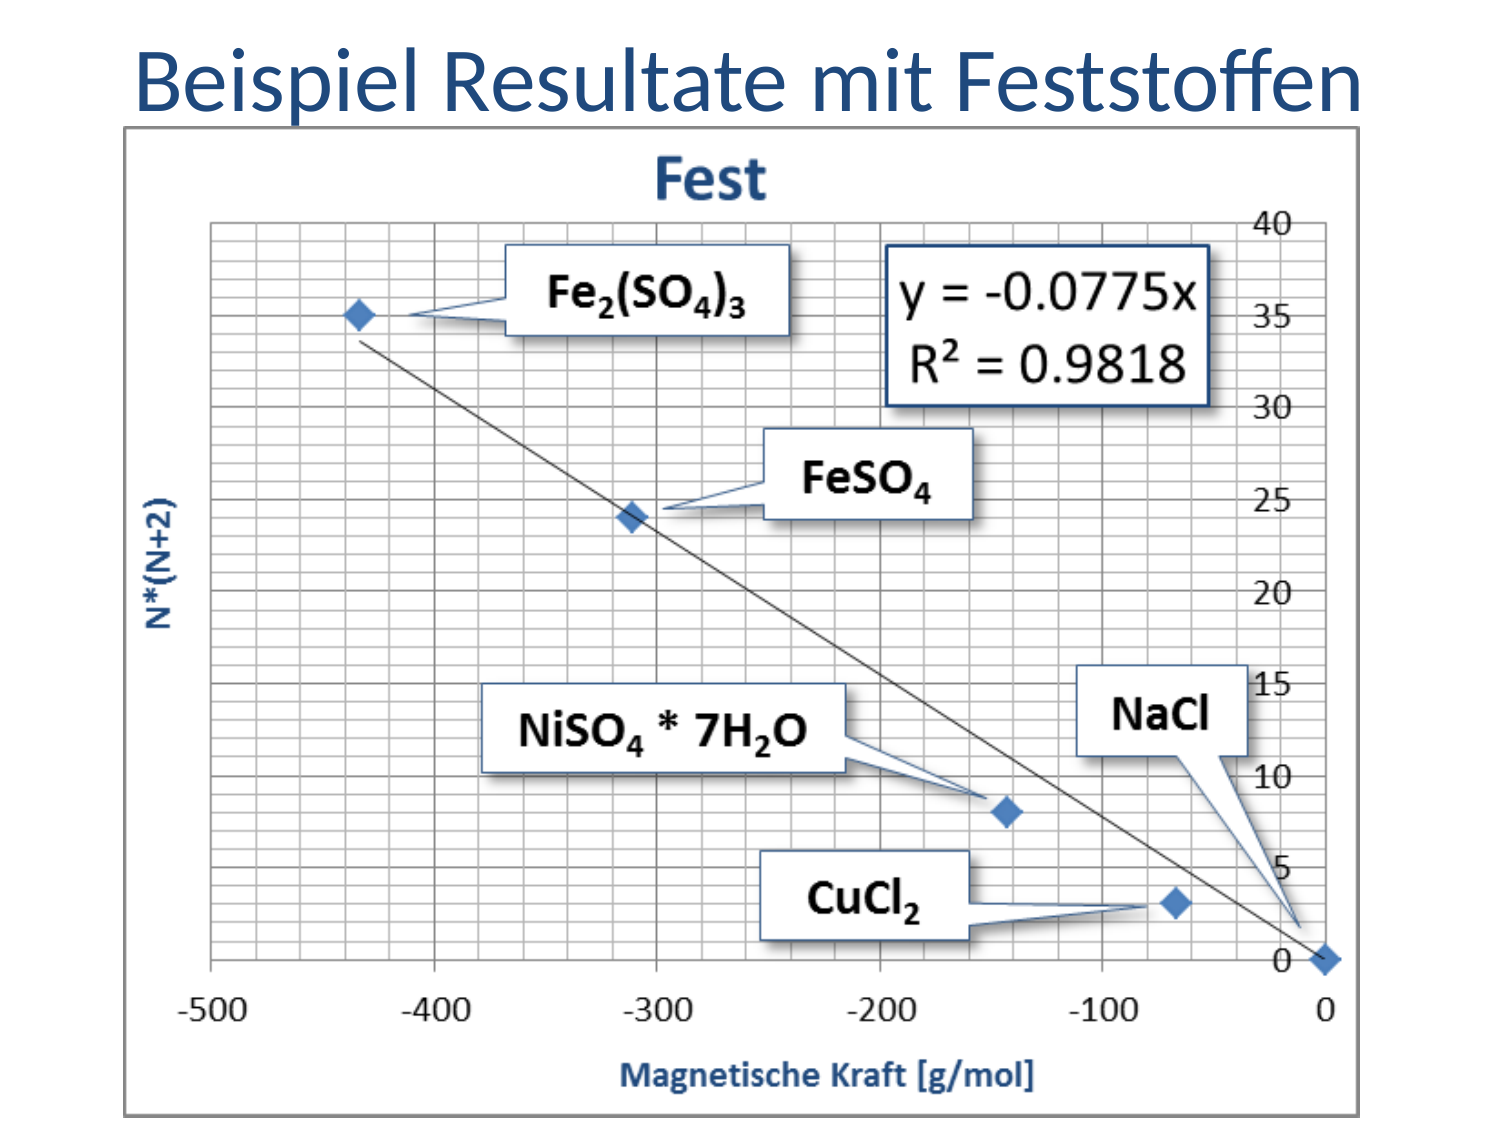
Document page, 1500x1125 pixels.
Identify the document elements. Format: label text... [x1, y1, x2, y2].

picture [123, 126, 1361, 1119]
title Beispiel Resultate mit Feststoffen [0, 0, 1500, 149]
